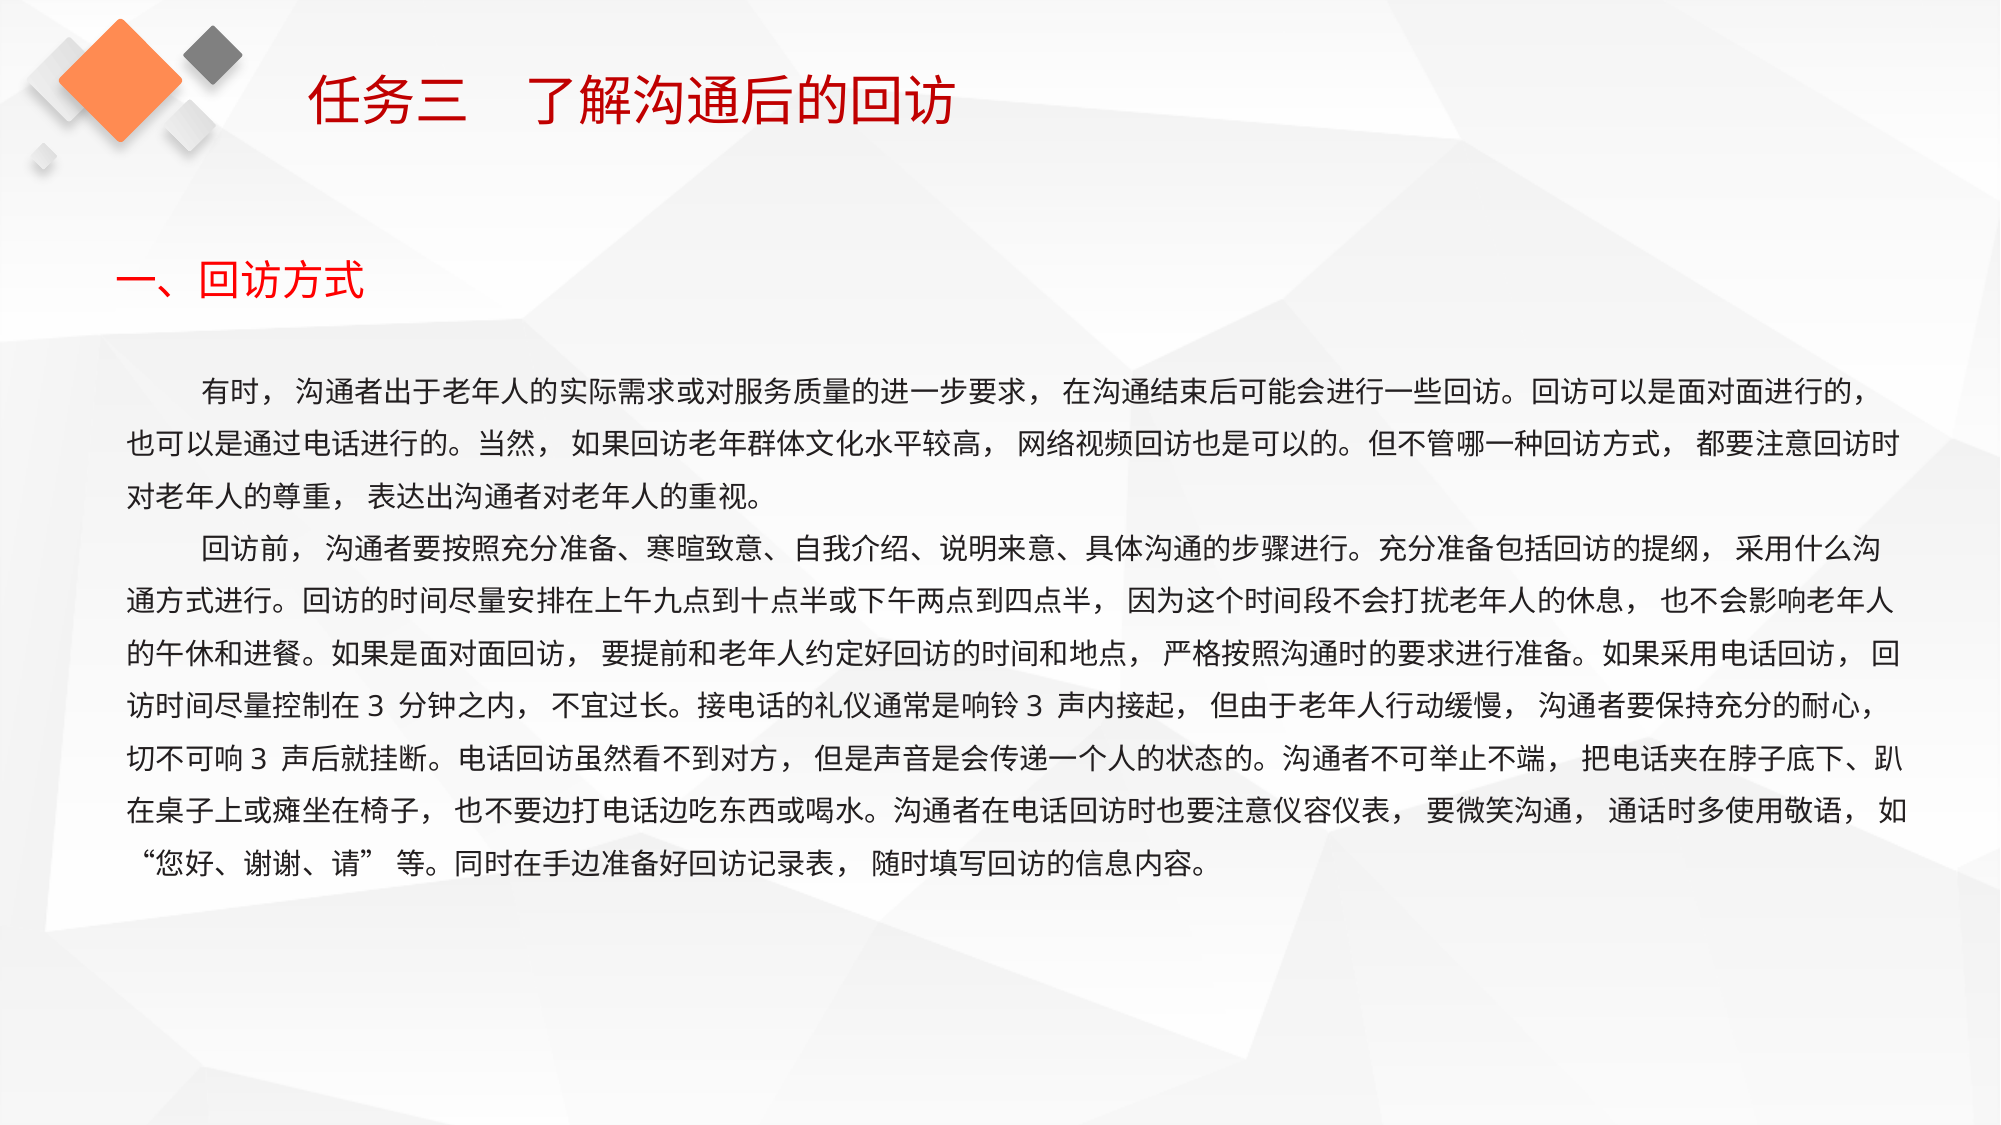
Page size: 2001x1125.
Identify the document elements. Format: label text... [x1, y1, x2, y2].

text_box 任务三 了解沟通后的回访 [292, 58, 1380, 139]
picture [0, 0, 2000, 1125]
text_box 一、回访方式 [100, 246, 1188, 311]
text_box 有时， 沟通者出于老年人的实际需求或对服务质量的进一步要求， 在沟通结束后可能会进行一些回访。回访可以是面对面进行的， 也可以是通过电话进行的。当然， 如果回访老年群体文化水平较高， 网络视频回访也是可以的。但不管哪一种回访方式， 都要注意回访时对老年人的尊重， 表达出沟通者对老年人的重视。 回访前， 沟通者要按照充分准备、寒暄致意、自我介绍、说明来意、具体沟通的步骤进行。充分准备包括回访的提纲， 采用什么沟通方式进行。回访的时间尽量安排在上午九点到十点半或下午两点到四点半， 因为这个时间段不会打扰老年人的休息， 也不会影响老年人的午休和进餐。如果是面对面回访， 要提前和老年人约定好回访的时间和地点， 严格按照沟通时的要求进行准备。如果采用电话回访， 回访时间尽量控制在3 分钟之内， 不宜过长。接电话的礼仪通常是响铃3 声内接起， 但由于老年人行动缓慢， 沟通者要保持充分的耐心， 切不可响3 声后就挂断。电话回访虽然看不到对方， 但是声音是会传递一个人的状态的。沟通者不可举止不端， 把电话夹在脖子底下、趴在桌子上或瘫坐在椅子， 也不要边打电话边吃东西或喝水。沟通者在电话回访时也要注意仪容仪表， 要微笑沟通， 通话时多使用敬语， 如“您好、谢谢、请” 等。同时在手边准备好回访记录表， 随时填写回访的信息内容。 [111, 348, 1926, 888]
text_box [34, 33, 235, 166]
